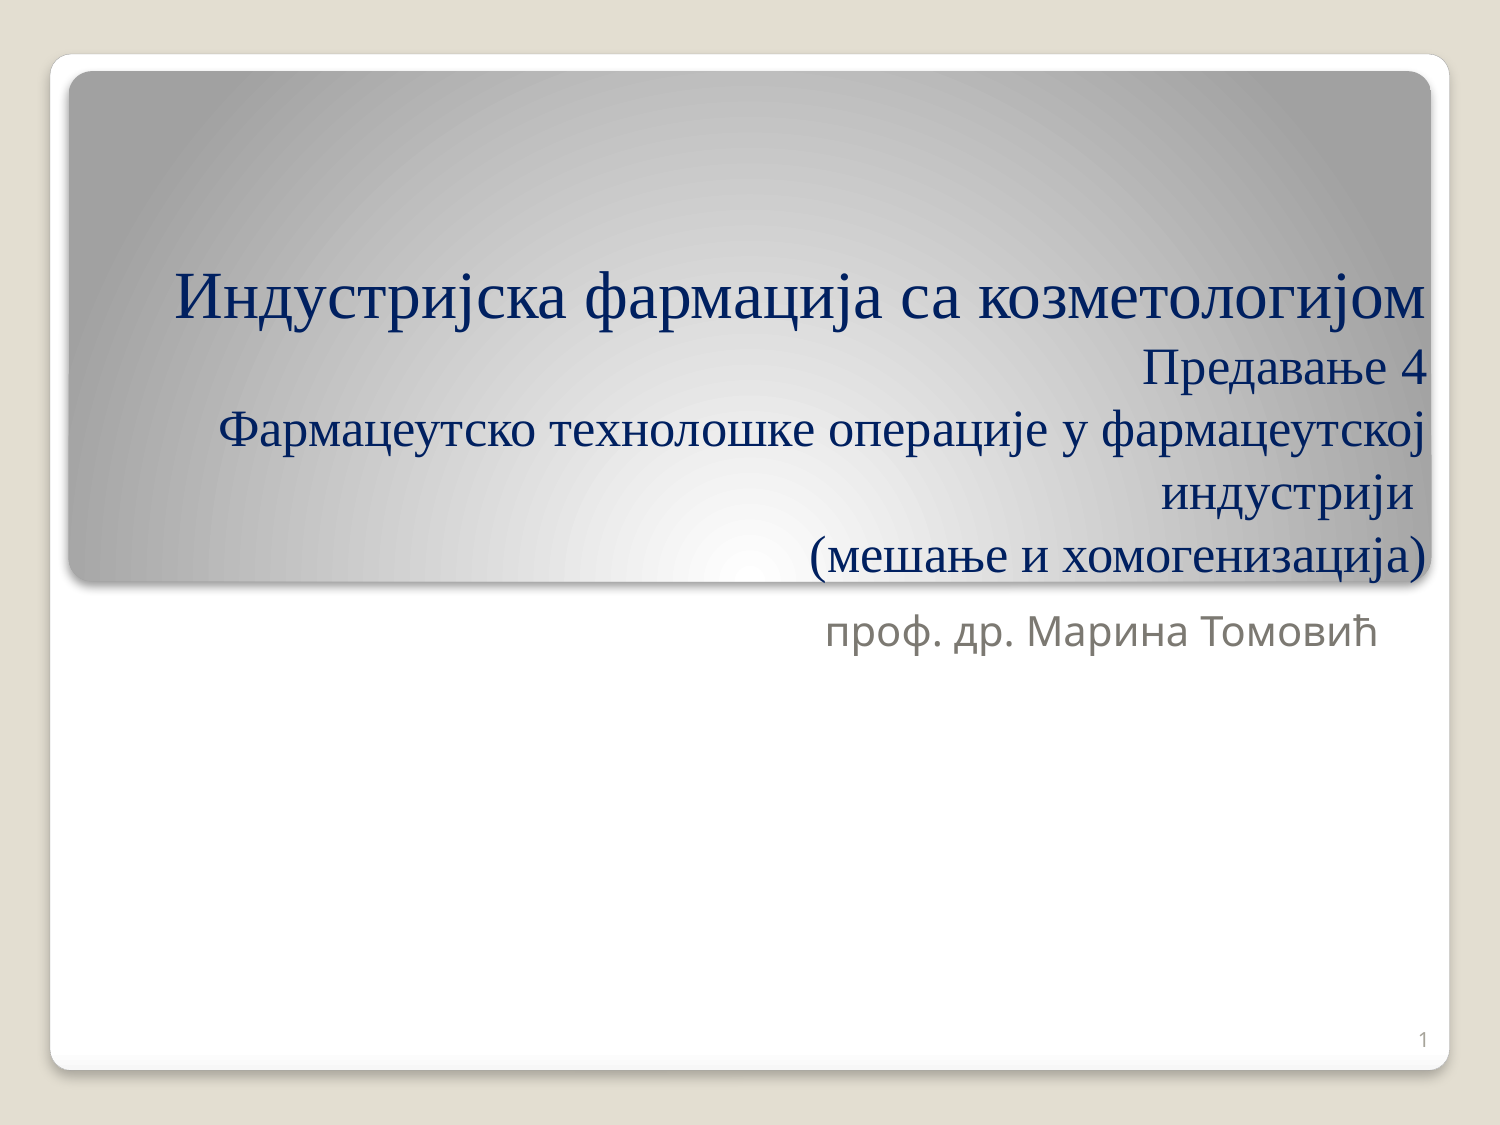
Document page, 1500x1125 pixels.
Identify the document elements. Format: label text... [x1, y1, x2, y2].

slide_number 1 [1369, 1002, 1445, 1063]
title Индустријска фармација са козметологијом Предавање 4 Фармацеутско технолошке операције у фармацеутској индустрији (мешање и хомогенизација) [112, 196, 1436, 591]
subtitle проф. др. Марина Томовић [118, 604, 1394, 755]
